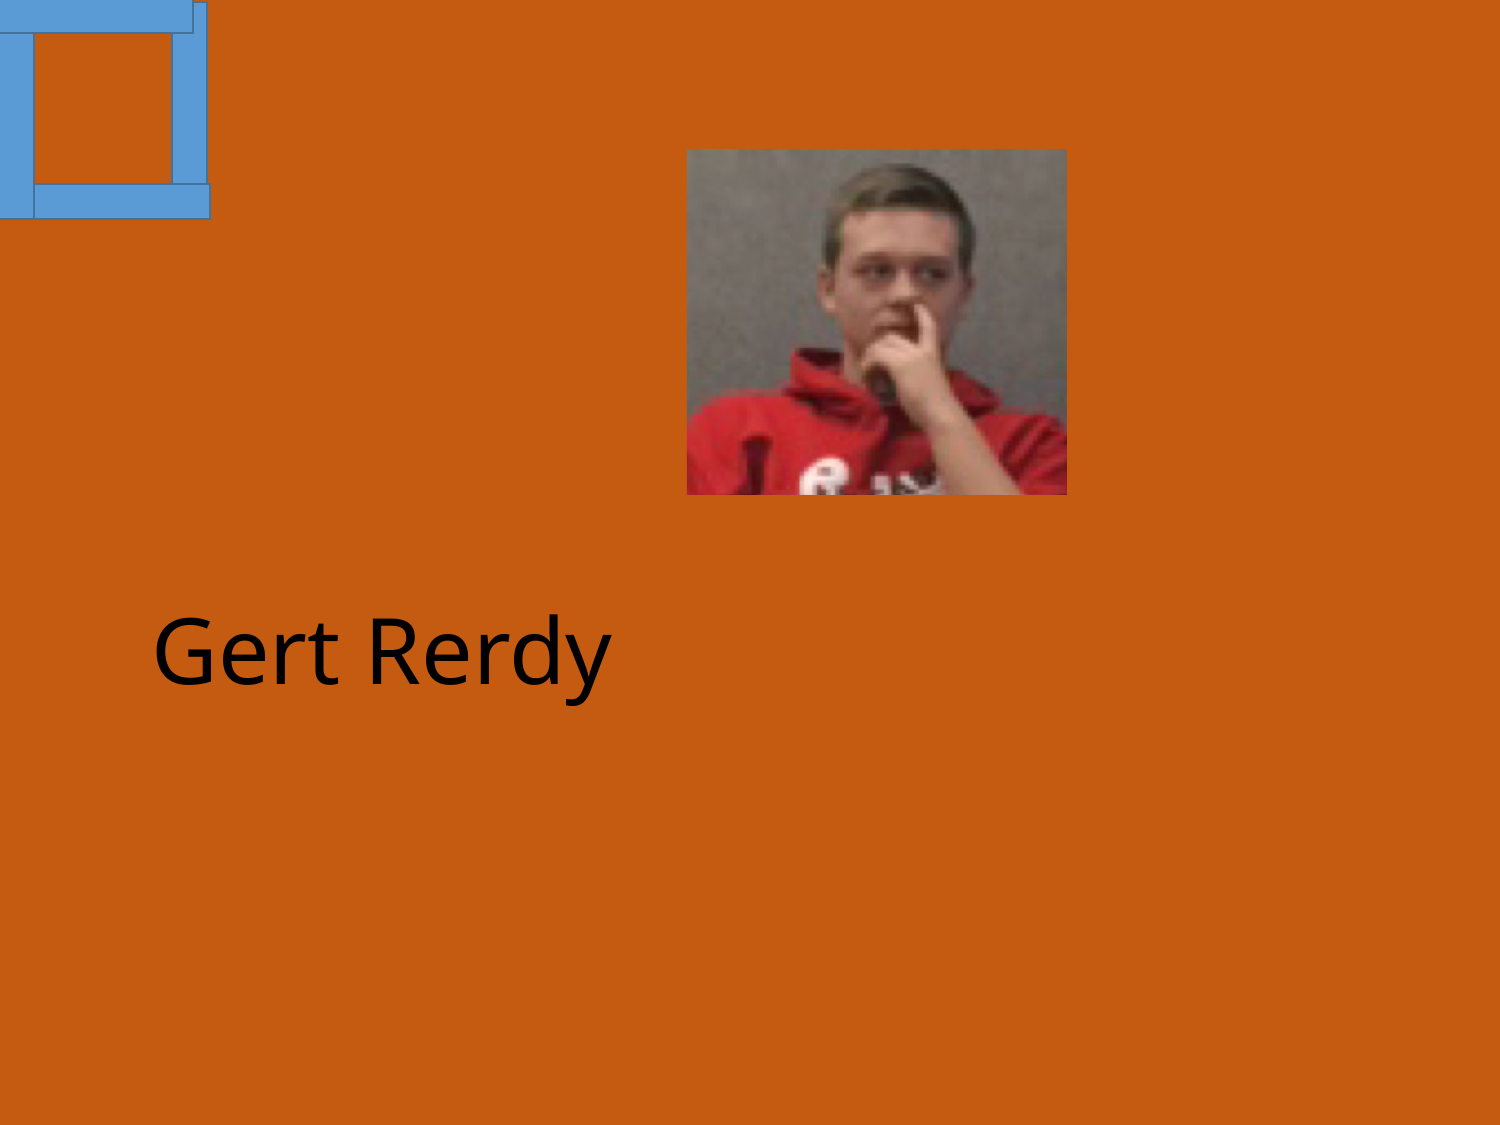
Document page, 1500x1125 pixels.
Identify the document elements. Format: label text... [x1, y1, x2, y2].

text_box [35, 183, 211, 220]
picture [686, 149, 1067, 495]
text_box [0, 0, 194, 34]
title Gert Rerdy [136, 546, 1431, 764]
text_box [171, 1, 208, 183]
text_box [0, 34, 35, 220]
